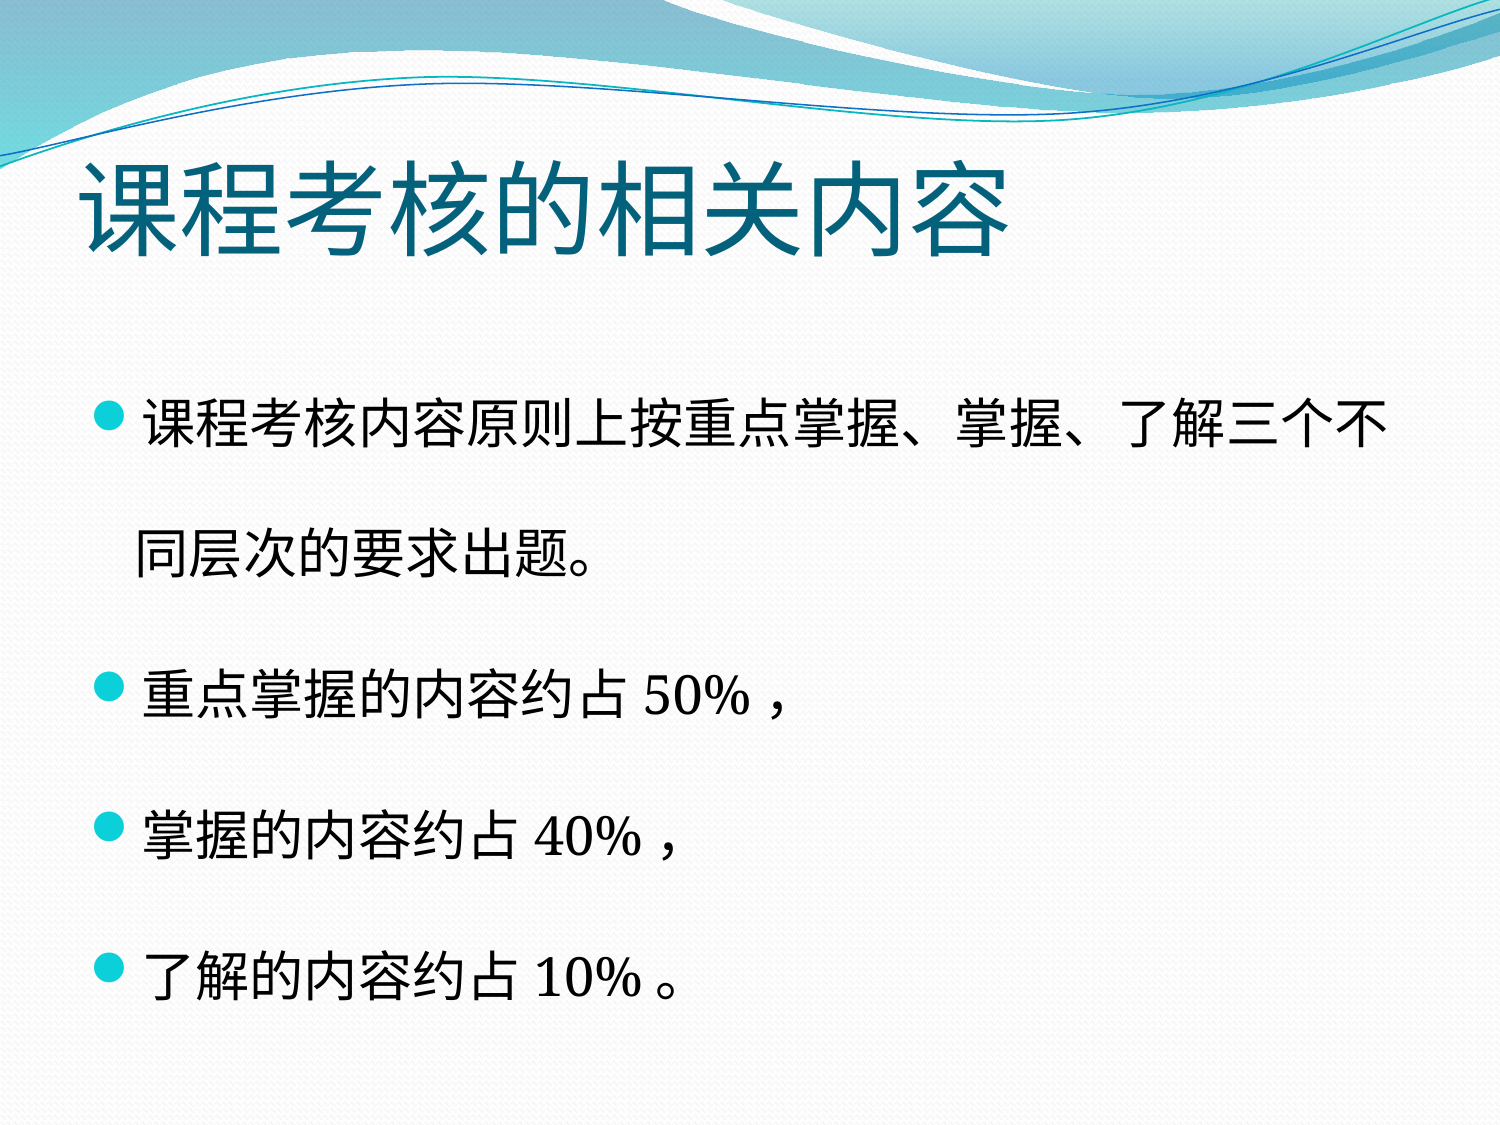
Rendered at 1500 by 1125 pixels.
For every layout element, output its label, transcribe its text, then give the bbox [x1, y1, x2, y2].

list 课程考核内容原则上按重点掌握、掌握、了解三个不同层次的要求出题。 重点掌握的内容约占50%， 掌握的内容约占40%， 了解的内容约占10%。 [75, 317, 1425, 1038]
title 课程考核的相关内容 [75, 82, 1425, 270]
